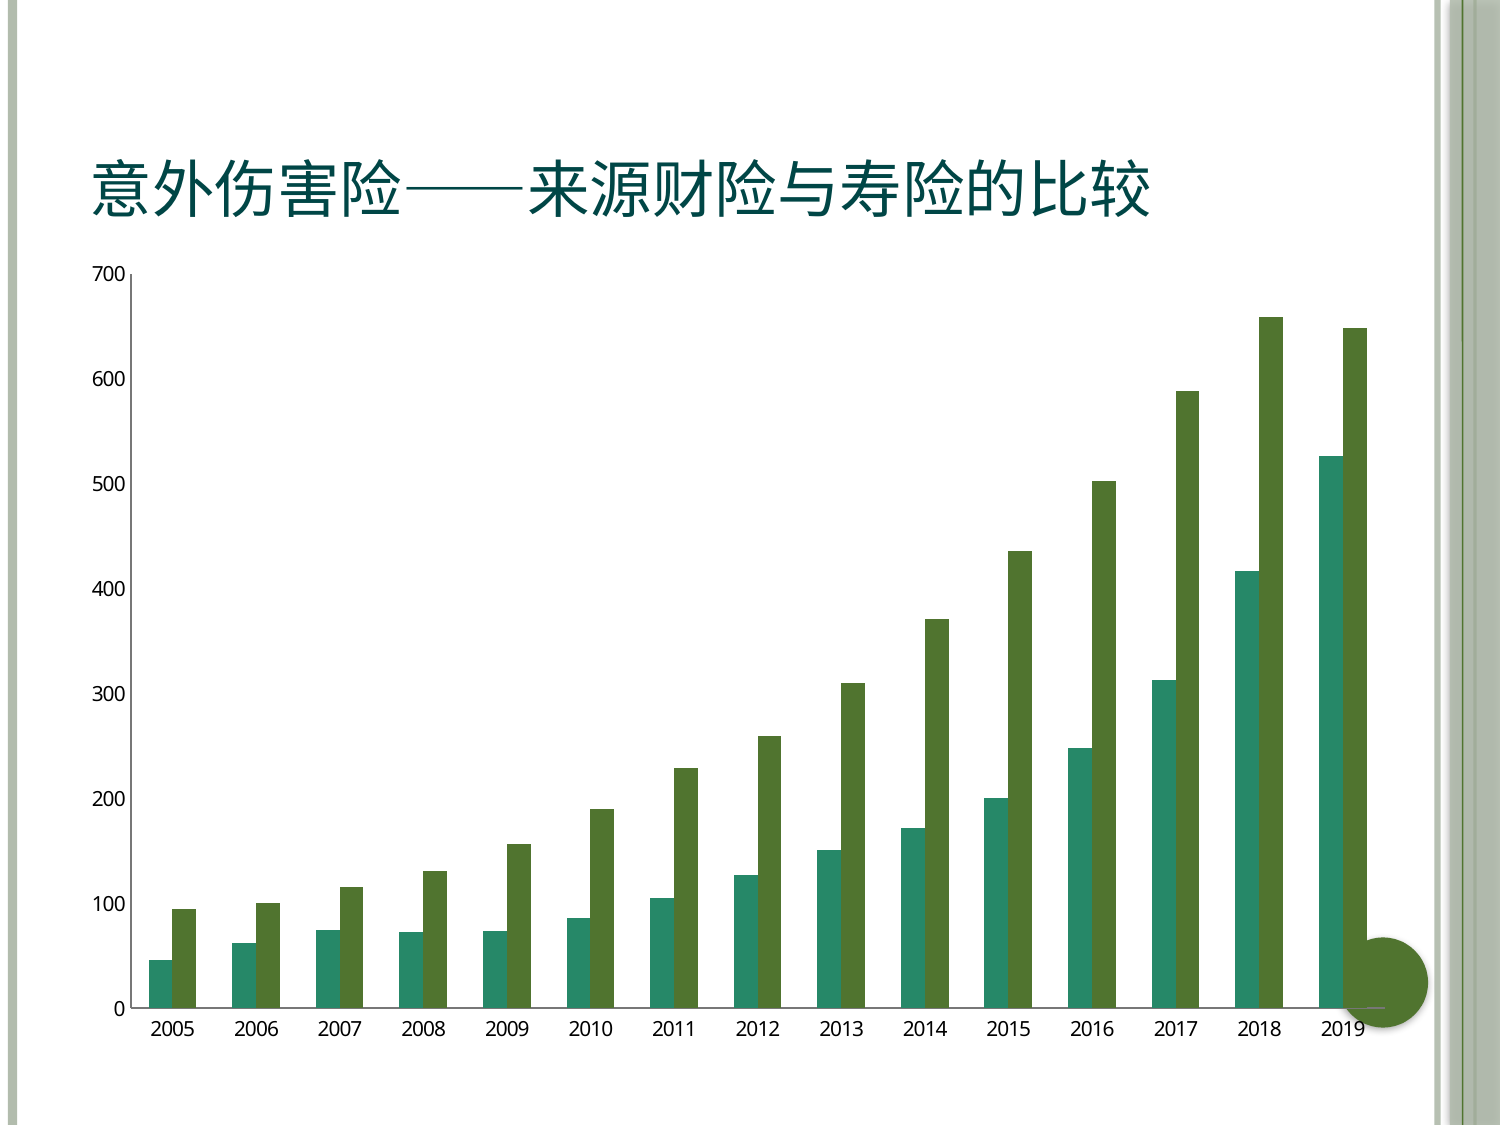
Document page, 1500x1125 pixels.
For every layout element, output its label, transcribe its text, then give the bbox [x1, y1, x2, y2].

chart [64, 242, 1413, 1060]
title 意外伤害险——来源财险与寿险的比较 [75, 45, 1300, 233]
